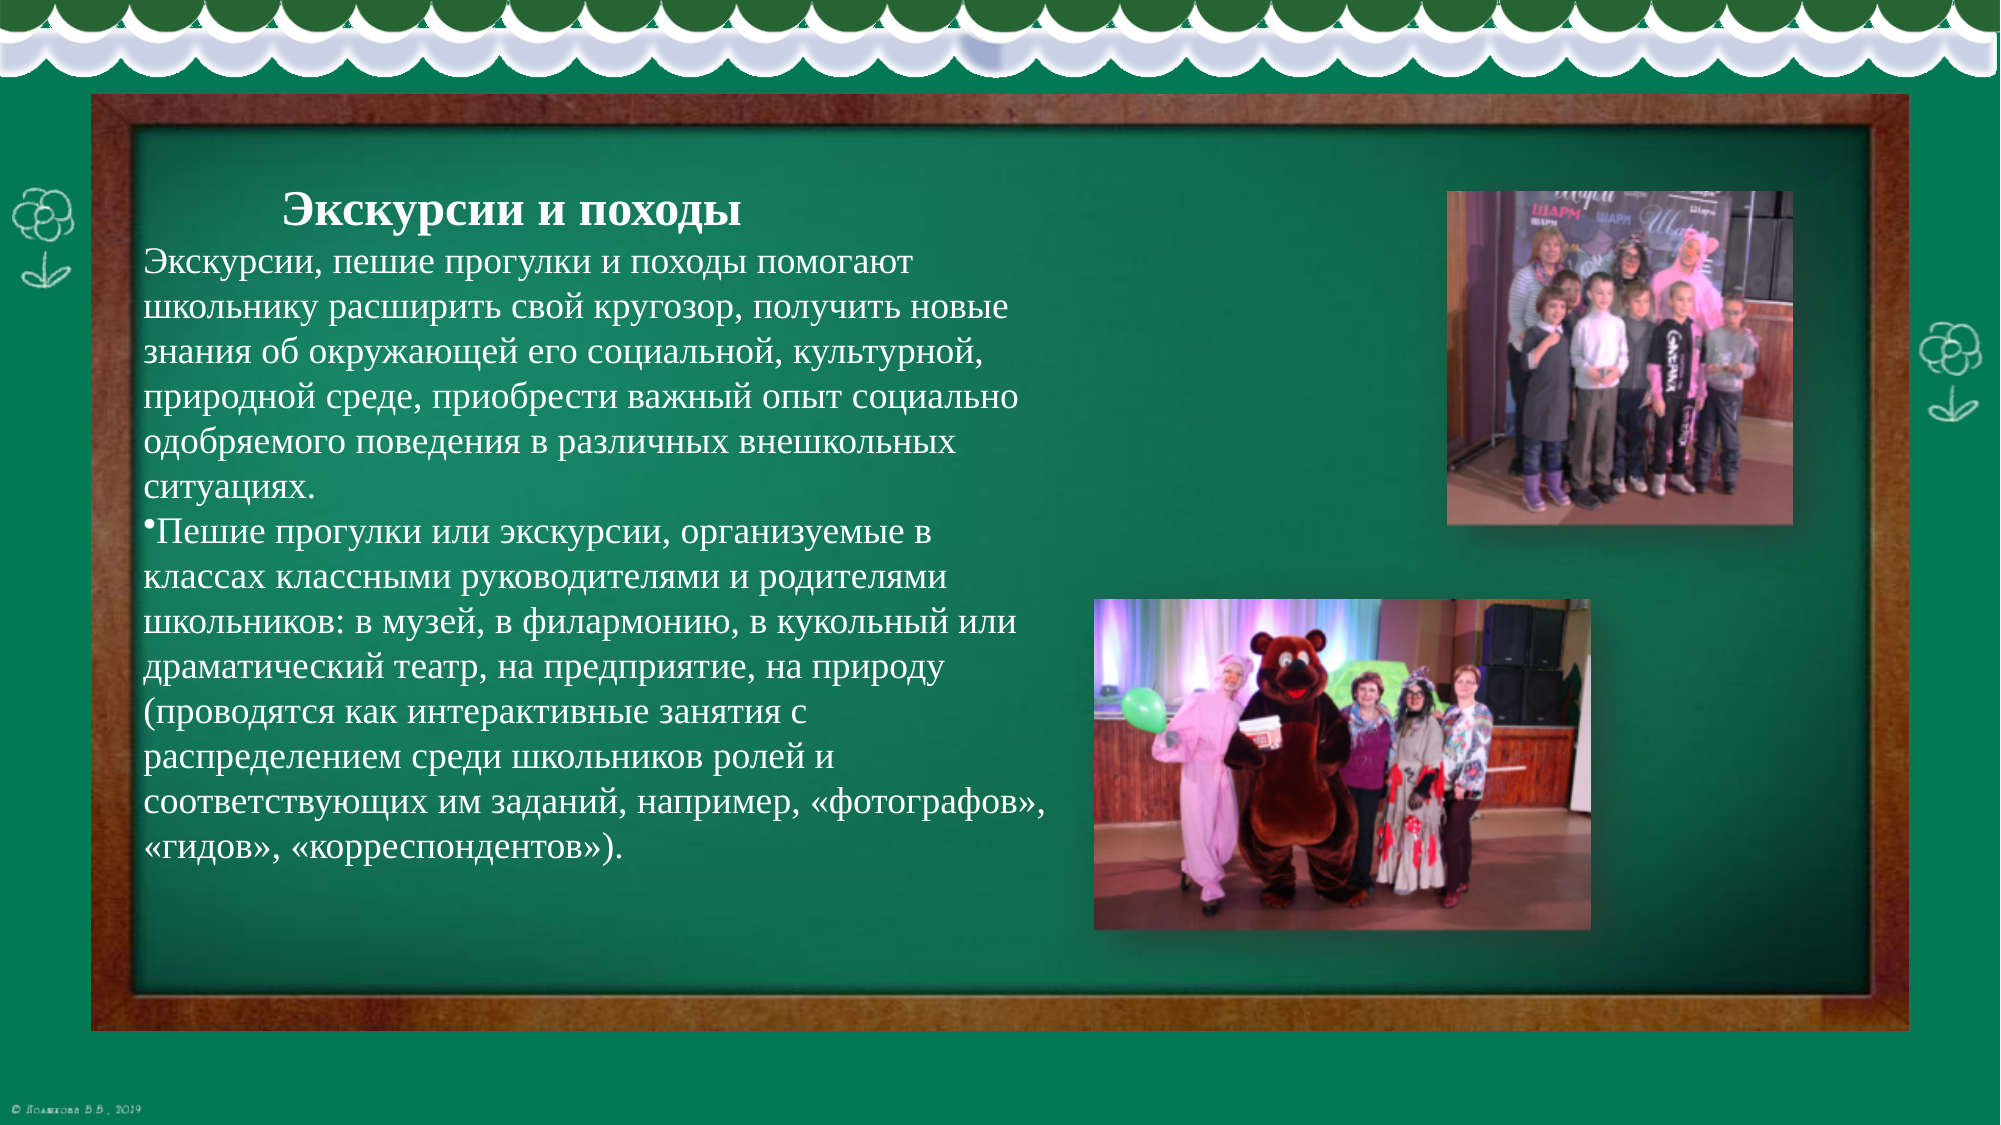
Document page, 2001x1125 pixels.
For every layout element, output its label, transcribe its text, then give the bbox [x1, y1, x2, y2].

picture [0, 0, 2000, 1125]
text_box Экскурсии и походы Экскурсии, пешие прогулки и походы помогают школьнику расширить свой кругозор, получить новые знания об окружающей его социальной, культурной, природной среде, приобрести важный опыт социально одобряемого поведения в различных внешкольных ситуациях. Пешие прогулки или экскурсии, организуемые в классах классными руководителями и родителями школьников: в музей, в филармонию, в кукольный или драматический театр, на предприятие, на природу (проводятся как интерактивные занятия с распределением среди школьников ролей и соответствующих им заданий, например, «фотографов», «гидов», «корреспондентов»). [128, 168, 1079, 874]
